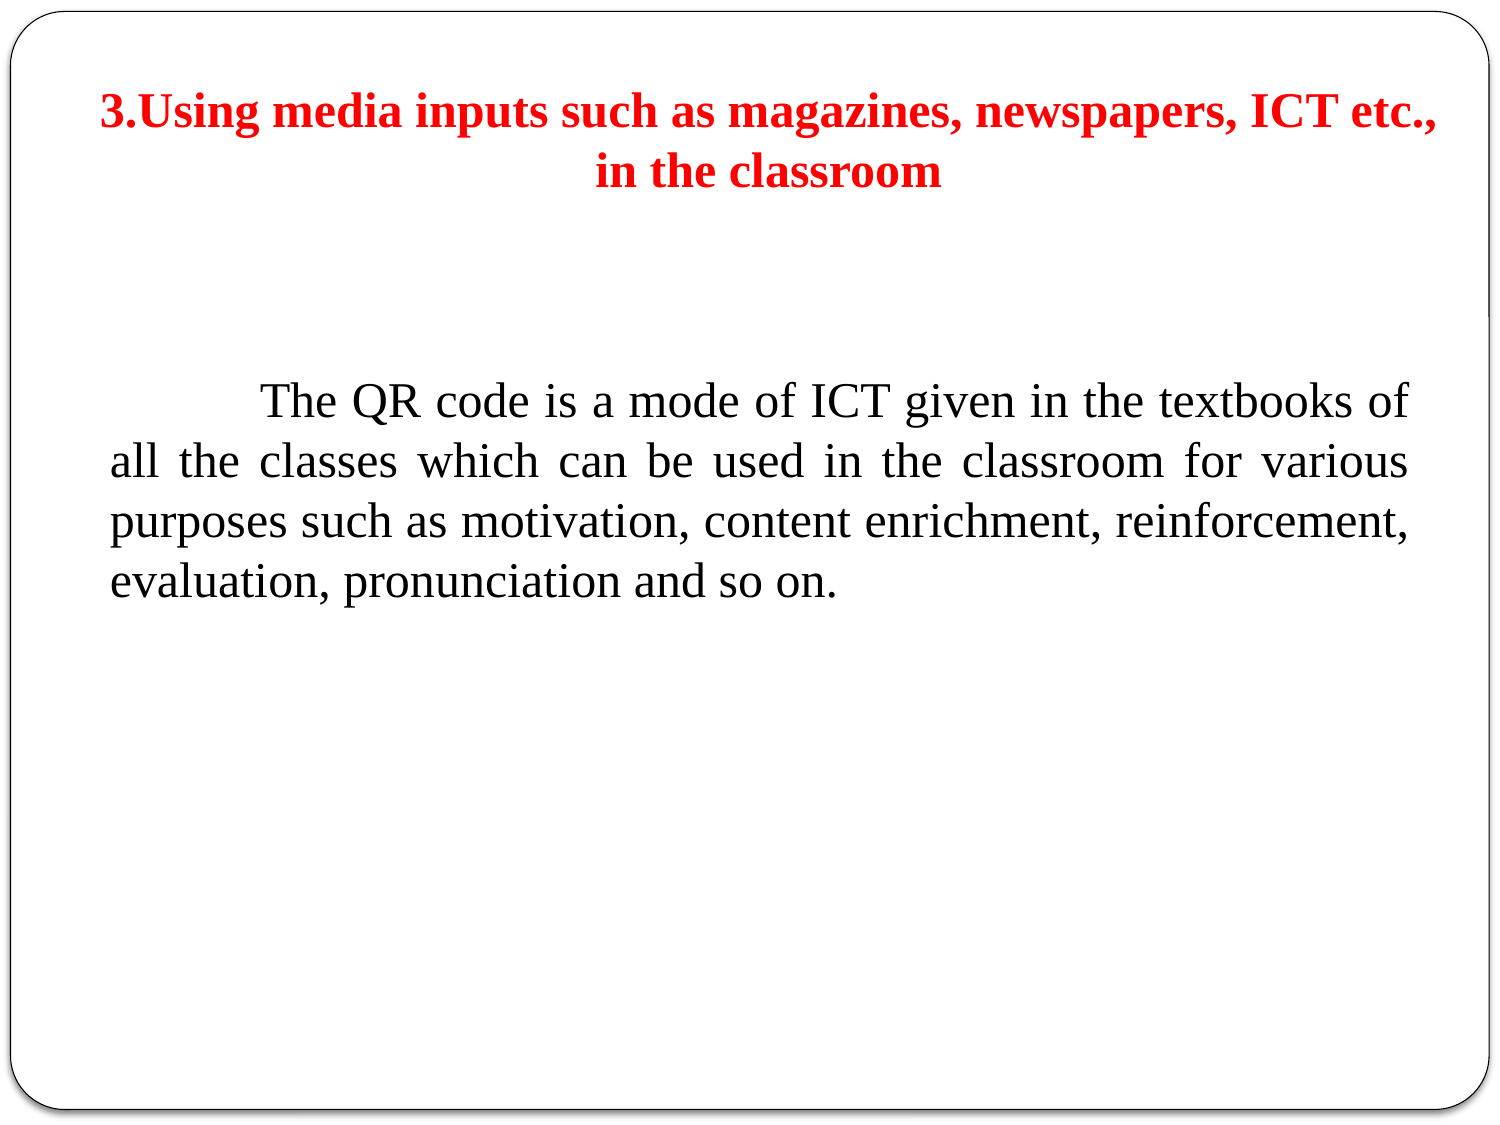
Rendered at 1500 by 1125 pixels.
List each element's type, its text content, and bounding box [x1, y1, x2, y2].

title 3.Using media inputs such as magazines, newspapers, ICT etc., in the classroom [75, 45, 1463, 313]
list The QR code is a mode of ICT given in the textbooks of all the classes which can be used in the classroom for various purposes such as motivation, content enrichment, reinforcement, evaluation, pronunciation and so on. [50, 287, 1425, 763]
